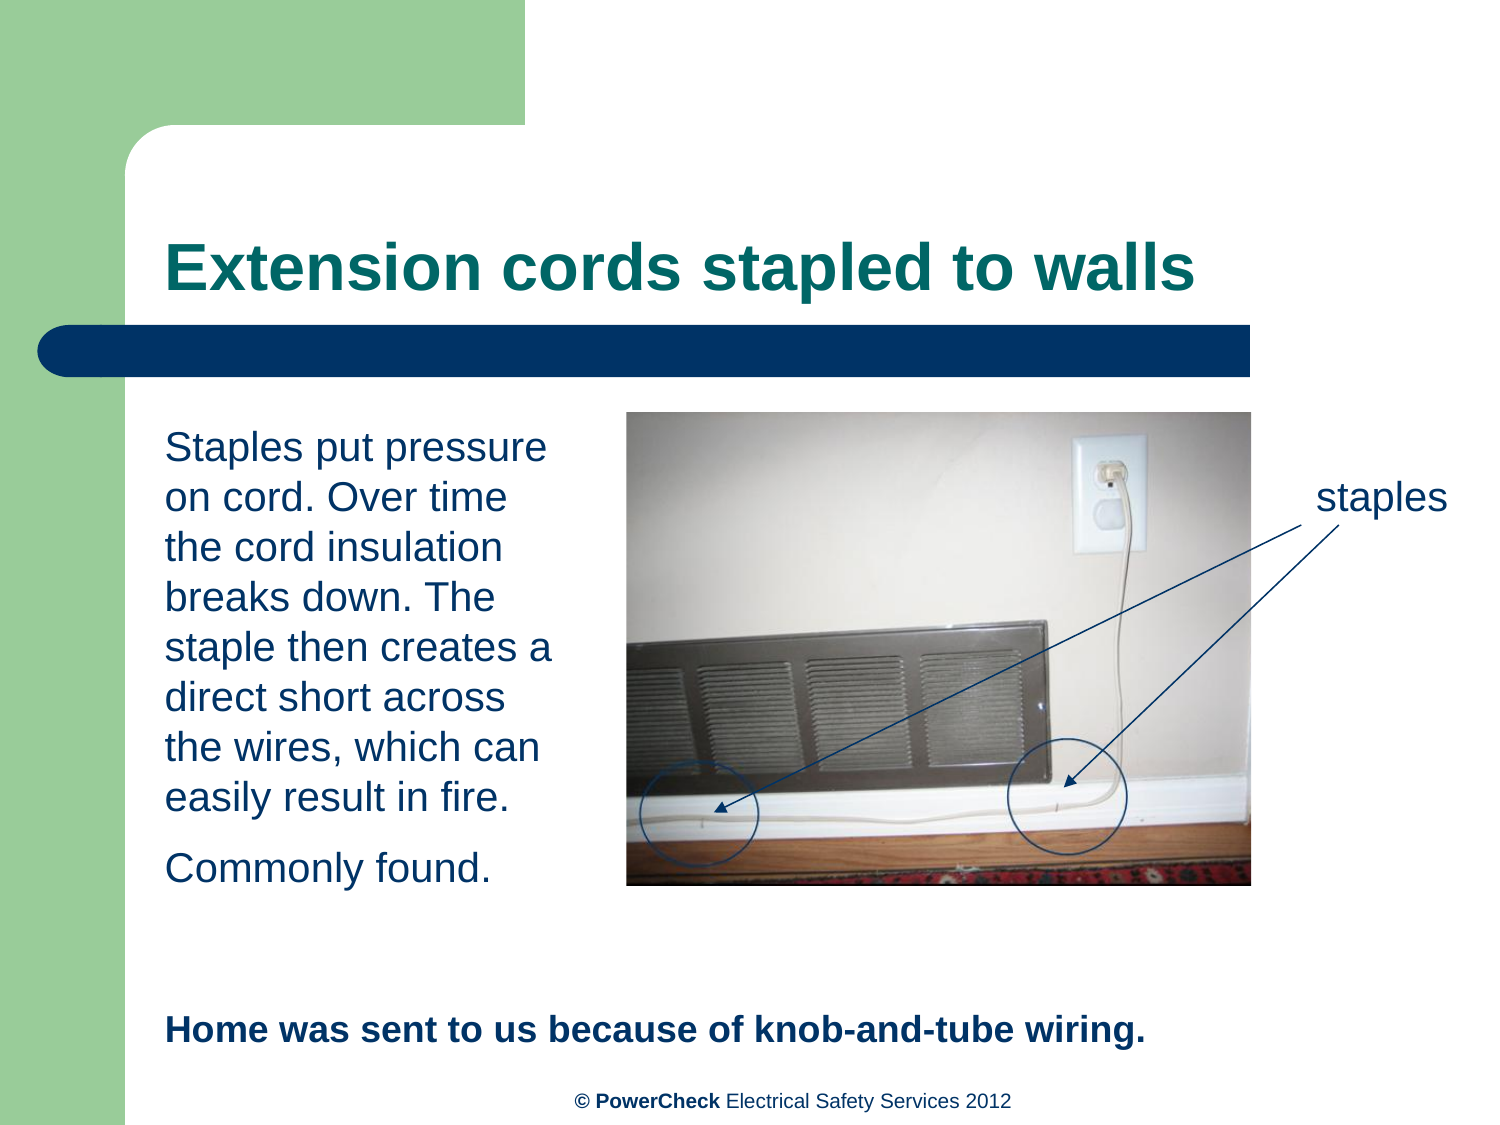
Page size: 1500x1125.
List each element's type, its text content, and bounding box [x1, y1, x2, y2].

footer © PowerCheck Electrical Safety Services 2012 [469, 1079, 1117, 1121]
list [626, 412, 1252, 886]
title Extension cords stapled to walls [149, 125, 1463, 313]
text_box Staples put pressure on cord. Over time the cord insulation breaks down. The staple then creates a direct short across the wires, which can easily result in fire. Commonly found. [149, 412, 588, 898]
text_box staples [1301, 462, 1475, 528]
text_box Home was sent to us because of knob-and-tube wiring. [150, 997, 1450, 1058]
